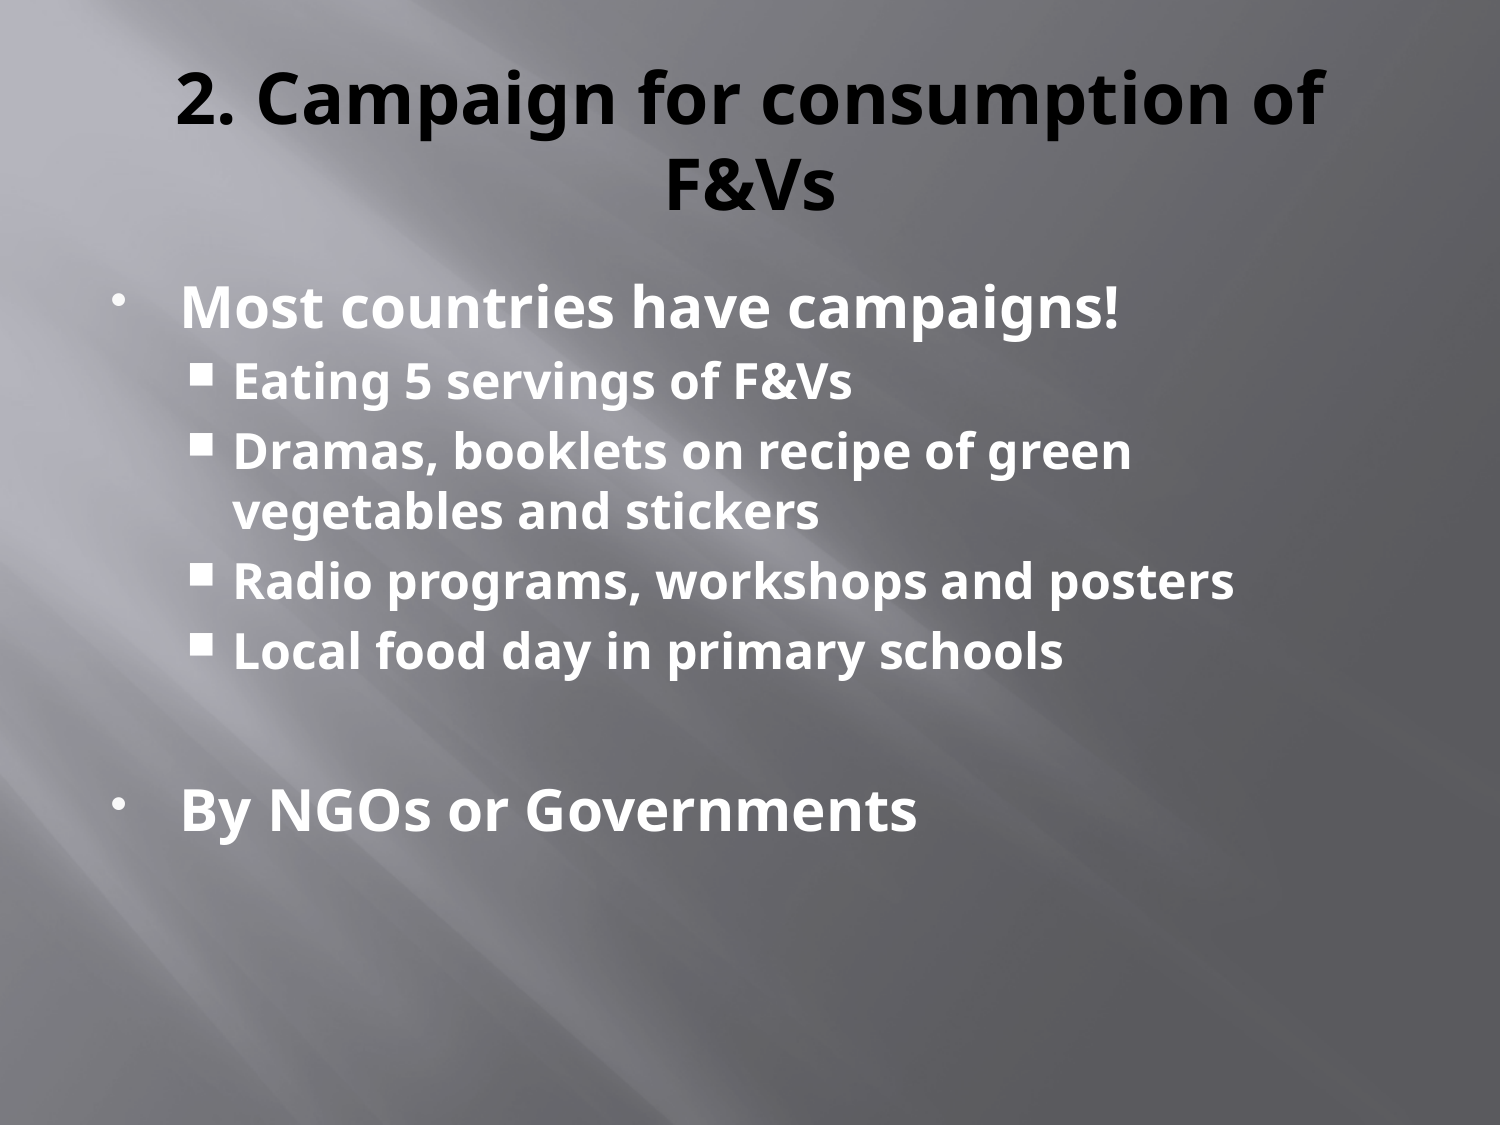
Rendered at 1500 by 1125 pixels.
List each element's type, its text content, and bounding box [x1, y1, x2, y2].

list Most countries have campaigns! Eating 5 servings of F&Vs Dramas, booklets on recipe of green vegetables and stickers Radio programs, workshops and posters Local food day in primary schools By NGOs or Governments [75, 262, 1425, 1035]
title 2. Campaign for consumption of F&Vs [75, 45, 1425, 233]
